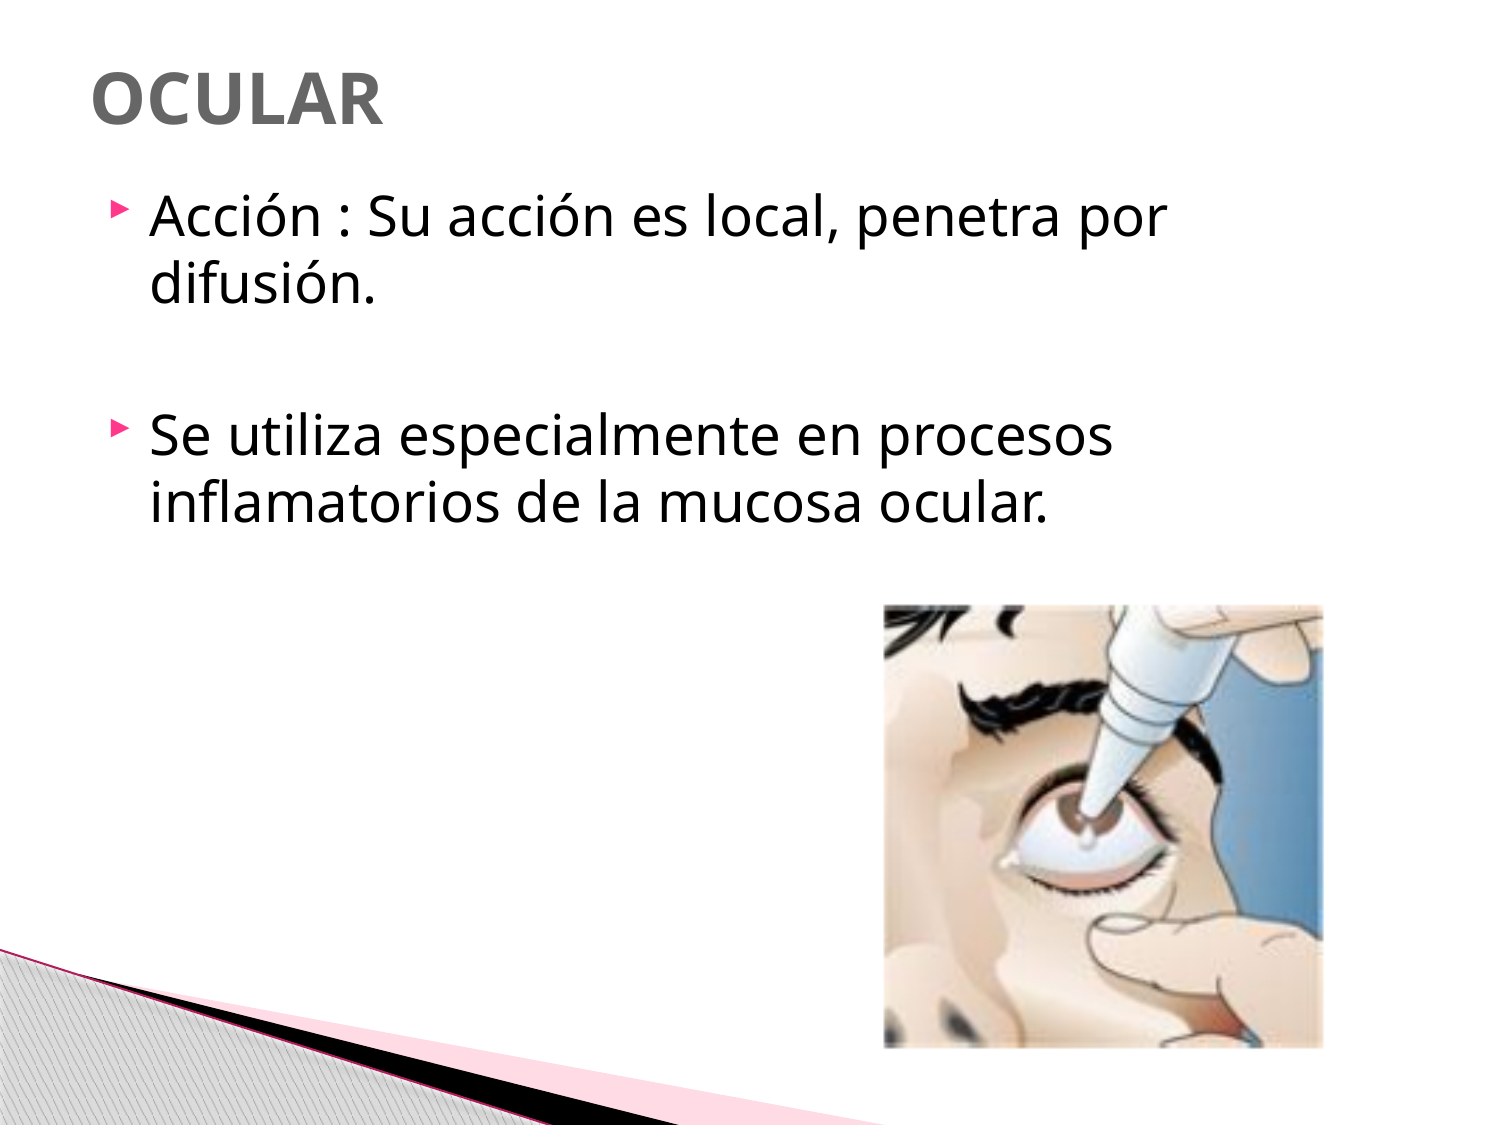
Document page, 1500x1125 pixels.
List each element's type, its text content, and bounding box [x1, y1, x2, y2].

list Acción : Su acción es local, penetra por difusión. Se utiliza especialmente en procesos inflamatorios de la mucosa ocular. [75, 233, 1425, 1005]
title OCULAR [75, 45, 1425, 233]
picture [867, 575, 1341, 1083]
